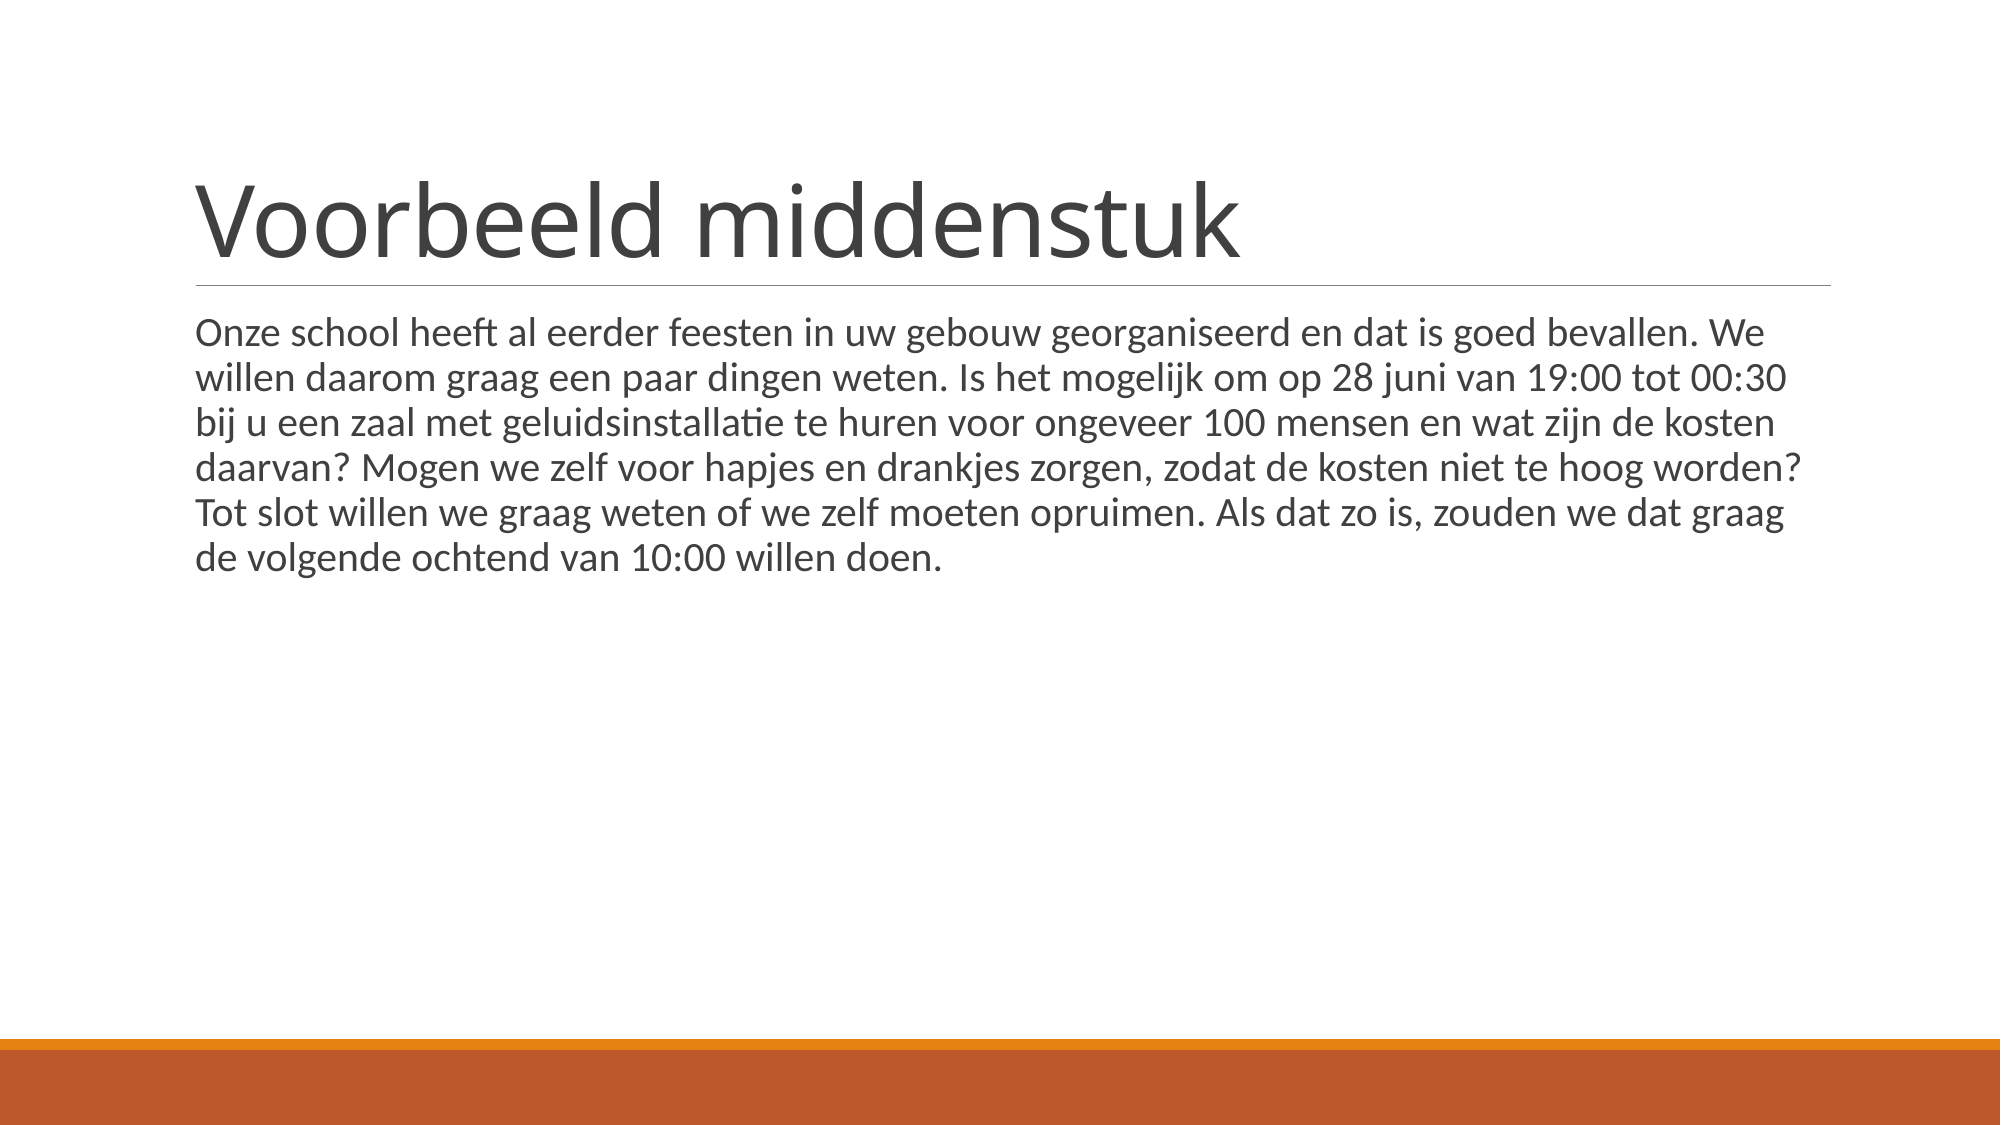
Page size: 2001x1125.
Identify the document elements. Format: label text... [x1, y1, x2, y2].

list Onze school heeft al eerder feesten in uw gebouw georganiseerd en dat is goed bevallen. We willen daarom graag een paar dingen weten. Is het mogelijk om op 28 juni van 19:00 tot 00:30 bij u een zaal met geluidsinstallatie te huren voor ongeveer 100 mensen en wat zijn de kosten daarvan? Mogen we zelf voor hapjes en drankjes zorgen, zodat de kosten niet te hoog worden? Tot slot willen we graag weten of we zelf moeten opruimen. Als dat zo is, zouden we dat graag de volgende ochtend van 10:00 willen doen. [180, 302, 1830, 963]
title Voorbeeld middenstuk [180, 47, 1830, 285]
